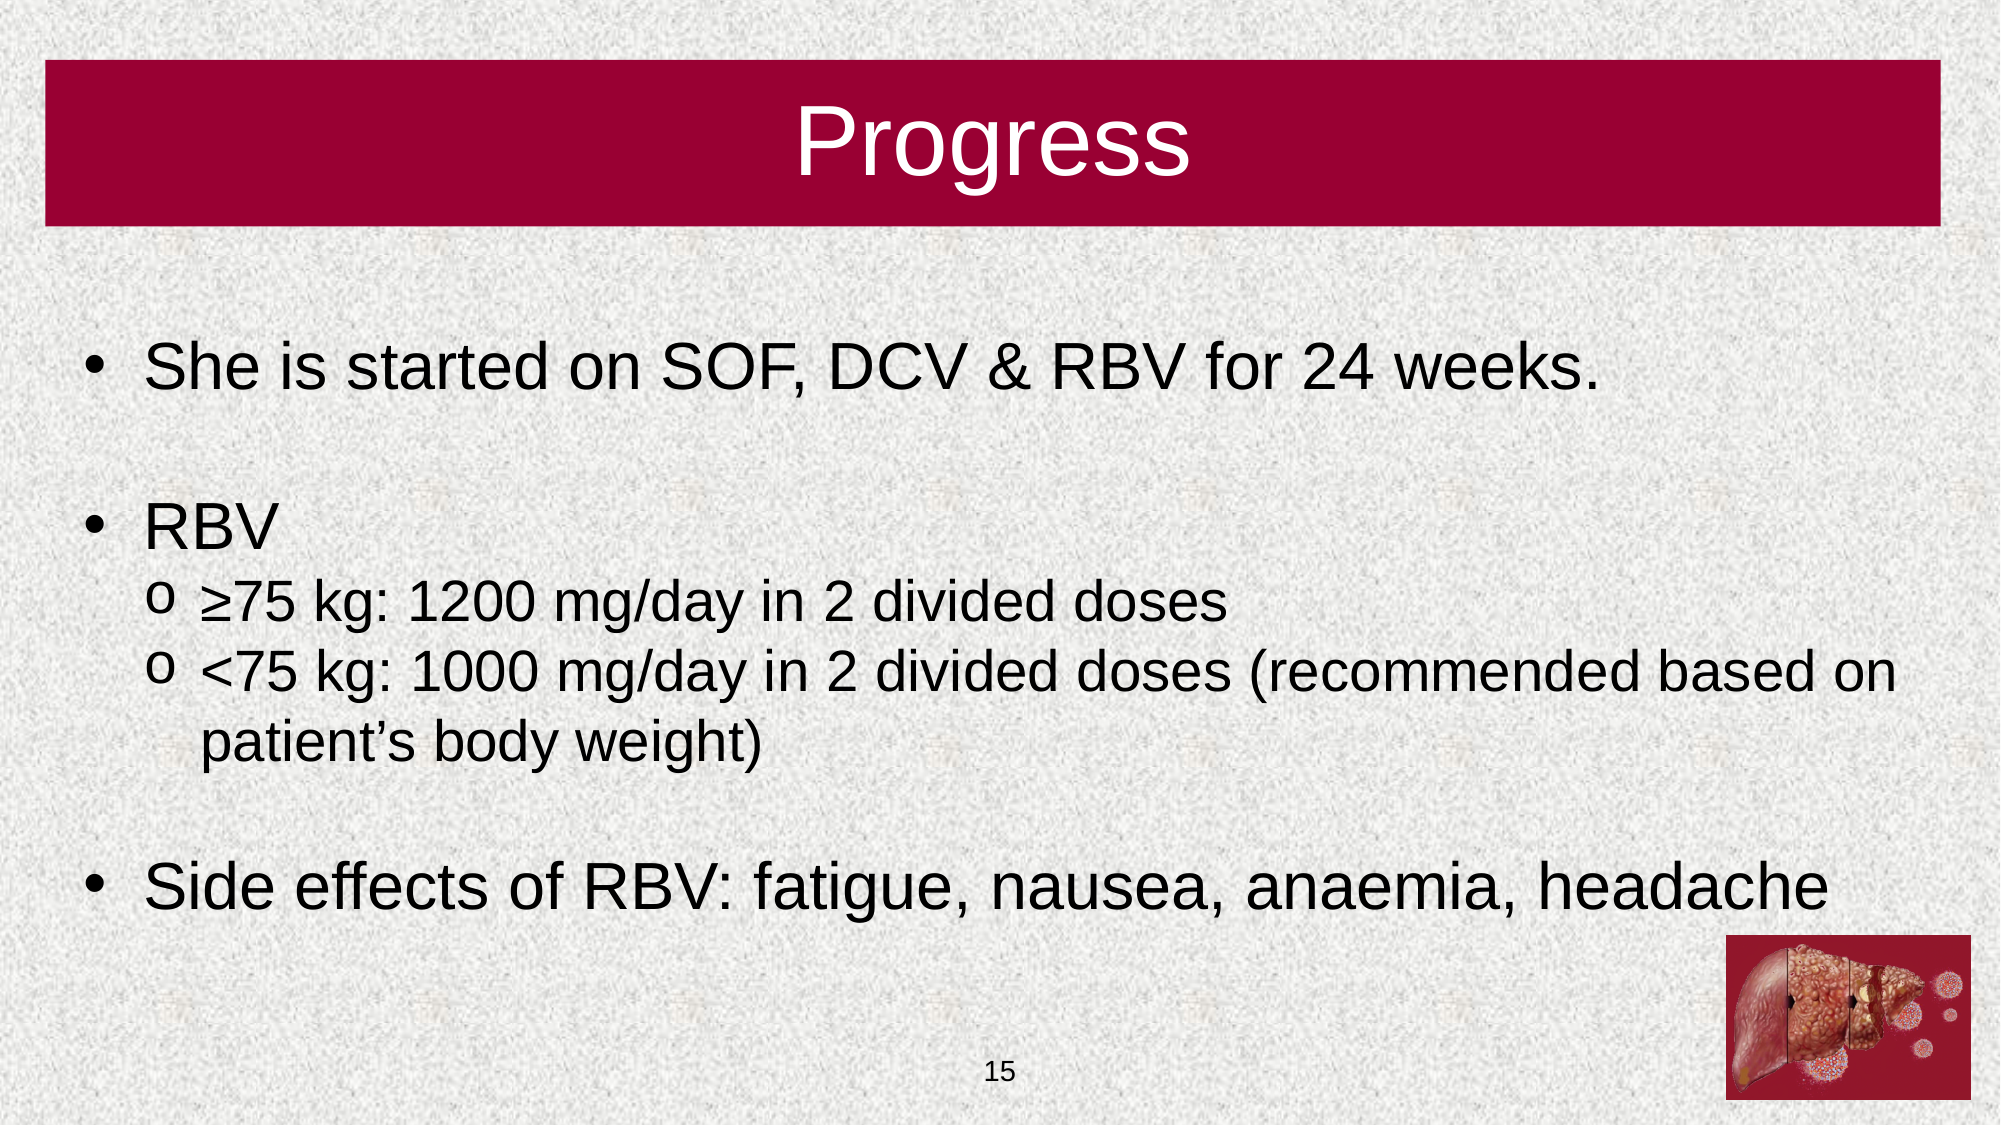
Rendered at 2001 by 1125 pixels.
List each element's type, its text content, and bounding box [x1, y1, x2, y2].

picture [0, 0, 2001, 1125]
slide_number 15 [774, 1039, 1225, 1100]
list She is started on SOF, DCV & RBV for 24 weeks. RBV ≥75 kg: 1200 mg/day in 2 divided doses <75 kg: 1000 mg/day in 2 divided doses (recommended based on patient’s body weight) Side effects of RBV: fatigue, nausea, anaemia, headache [68, 315, 1915, 936]
title Progress [45, 59, 1941, 227]
